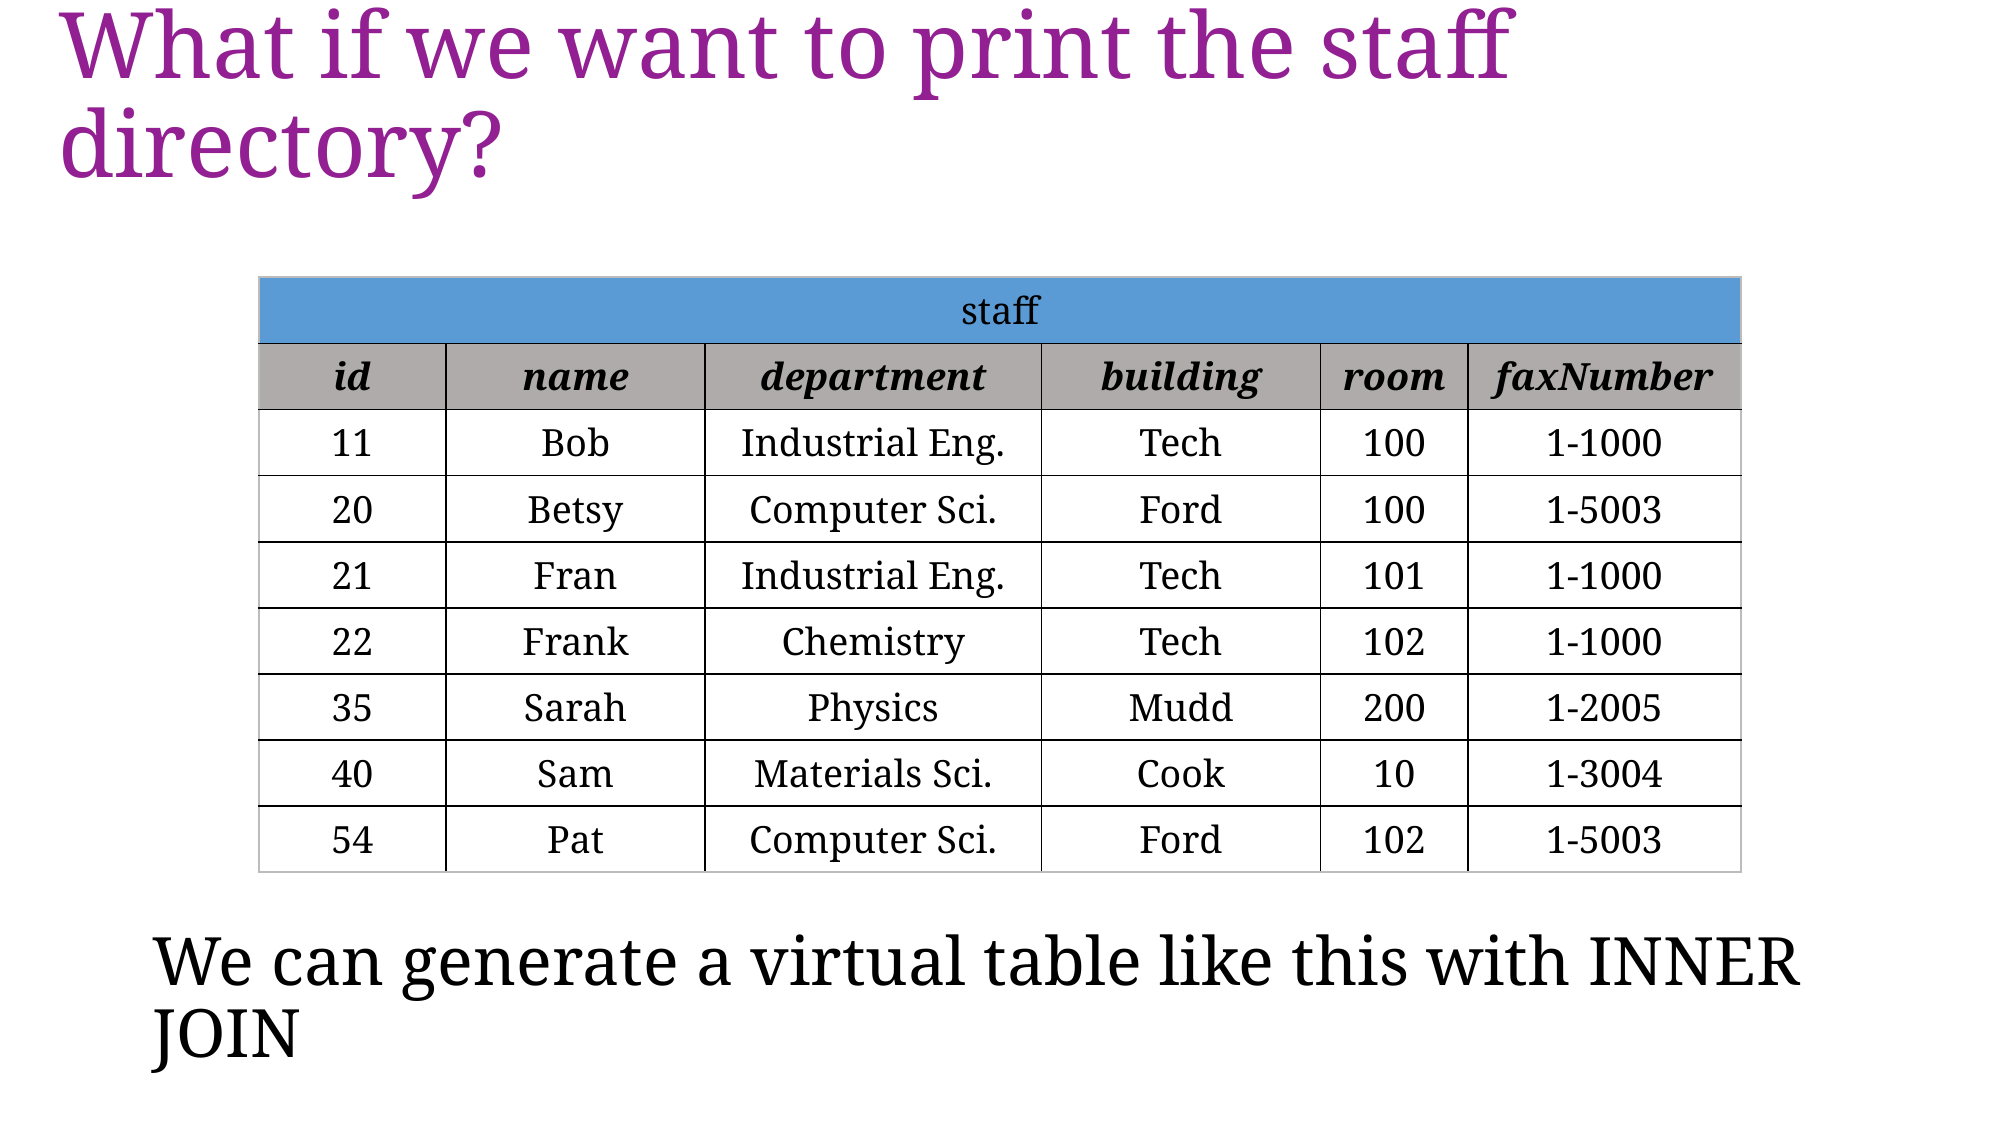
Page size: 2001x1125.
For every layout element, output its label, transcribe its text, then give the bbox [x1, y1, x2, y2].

list We can generate a virtual table like this with INNER JOIN [137, 920, 1863, 1014]
table_cell 1-1000 [1469, 609, 1740, 673]
table_cell Tech [1042, 543, 1320, 607]
table_cell 40 [260, 741, 445, 805]
table_cell 10 [1321, 741, 1467, 805]
table_cell 20 [260, 476, 445, 541]
title What if we want to print the staff directory? [43, 25, 1953, 171]
table_cell id [260, 344, 445, 409]
table_cell Cook [1042, 741, 1320, 805]
table_cell Materials Sci. [706, 741, 1041, 805]
table_header staff [260, 278, 1740, 343]
table_cell Computer Sci. [706, 807, 1041, 871]
table_cell Physics [706, 675, 1041, 739]
table_cell Tech [1042, 410, 1320, 475]
table_cell faxNumber [1469, 344, 1740, 409]
table_cell 21 [260, 543, 445, 607]
table_cell Sam [447, 741, 704, 805]
table_cell 102 [1321, 807, 1467, 871]
table_cell Frank [447, 609, 704, 673]
table_cell 101 [1321, 543, 1467, 607]
table_cell Ford [1042, 807, 1320, 871]
table_cell 1-5003 [1469, 807, 1740, 871]
table_cell 100 [1321, 410, 1467, 475]
table_cell 1-5003 [1469, 476, 1740, 541]
table_cell 1-1000 [1469, 543, 1740, 607]
table_cell Betsy [447, 476, 704, 541]
table_cell 1-3004 [1469, 741, 1740, 805]
table_cell 35 [260, 675, 445, 739]
table_cell Computer Sci. [706, 476, 1041, 541]
table_cell 100 [1321, 476, 1467, 541]
table_cell Industrial Eng. [706, 410, 1041, 475]
table_cell Tech [1042, 609, 1320, 673]
table_cell 102 [1321, 609, 1467, 673]
table_cell room [1321, 344, 1467, 409]
table_cell Chemistry [706, 609, 1041, 673]
table_cell 11 [260, 410, 445, 475]
table_cell Industrial Eng. [706, 543, 1041, 607]
table_cell Fran [447, 543, 704, 607]
table_cell Sarah [447, 675, 704, 739]
table_cell 1-1000 [1469, 410, 1740, 475]
table_cell Mudd [1042, 675, 1320, 739]
table_cell 22 [260, 609, 445, 673]
table_cell building [1042, 344, 1320, 409]
table_cell Bob [447, 410, 704, 475]
table_cell 200 [1321, 675, 1467, 739]
table_cell Pat [447, 807, 704, 871]
table_cell name [447, 344, 704, 409]
table_cell 54 [260, 807, 445, 871]
table_cell department [706, 344, 1041, 409]
table_cell Ford [1042, 476, 1320, 541]
table_cell 1-2005 [1469, 675, 1740, 739]
